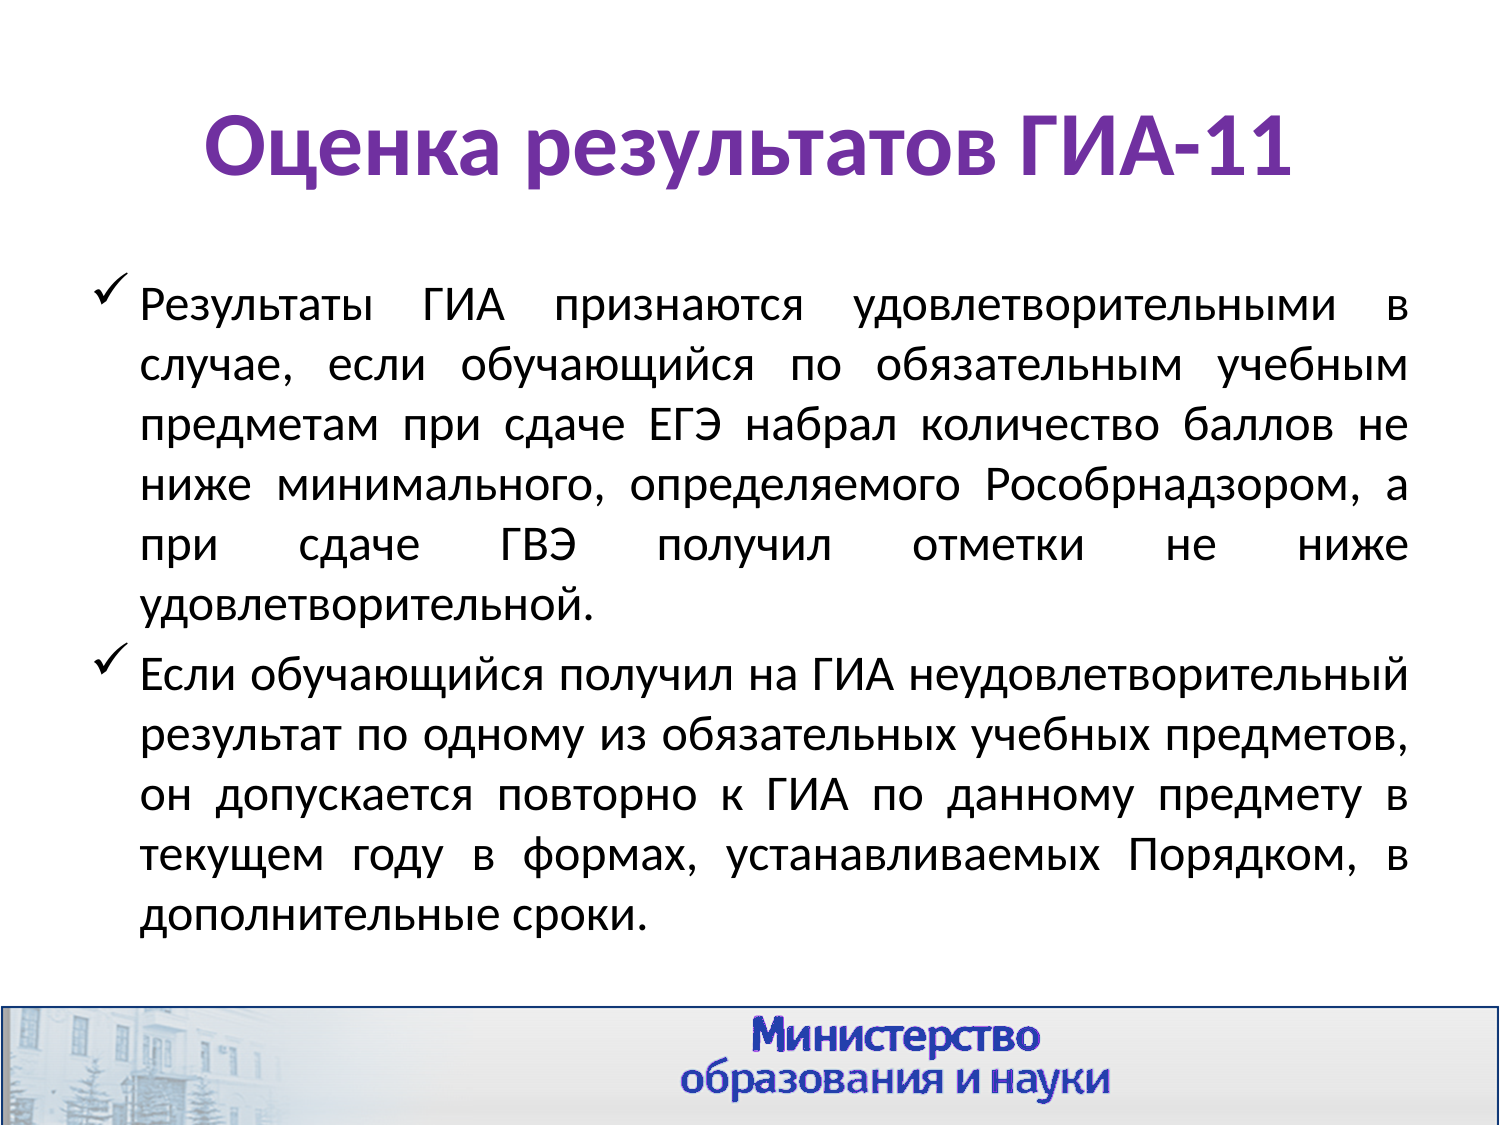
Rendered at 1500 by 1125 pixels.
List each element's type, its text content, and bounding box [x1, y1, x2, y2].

title Оценка результатов ГИА-11 [75, 45, 1425, 233]
picture [0, 1004, 1500, 1125]
list Результаты ГИА признаются удовлетворительными в случае, если обучающийся по обязательным учебным предметам при сдаче ЕГЭ набрал количество баллов не ниже минимального, определяемого Рособрнадзором, а при сдаче ГВЭ получил отметки не ниже удовлетворительной. Если обучающийся получил на ГИА неудовлетворительный результат по одному из обязательных учебных предметов, он допускается повторно к ГИА по данному предмету в текущем году в формах, устанавливаемых Порядком, в дополнительные сроки. [75, 262, 1425, 1003]
